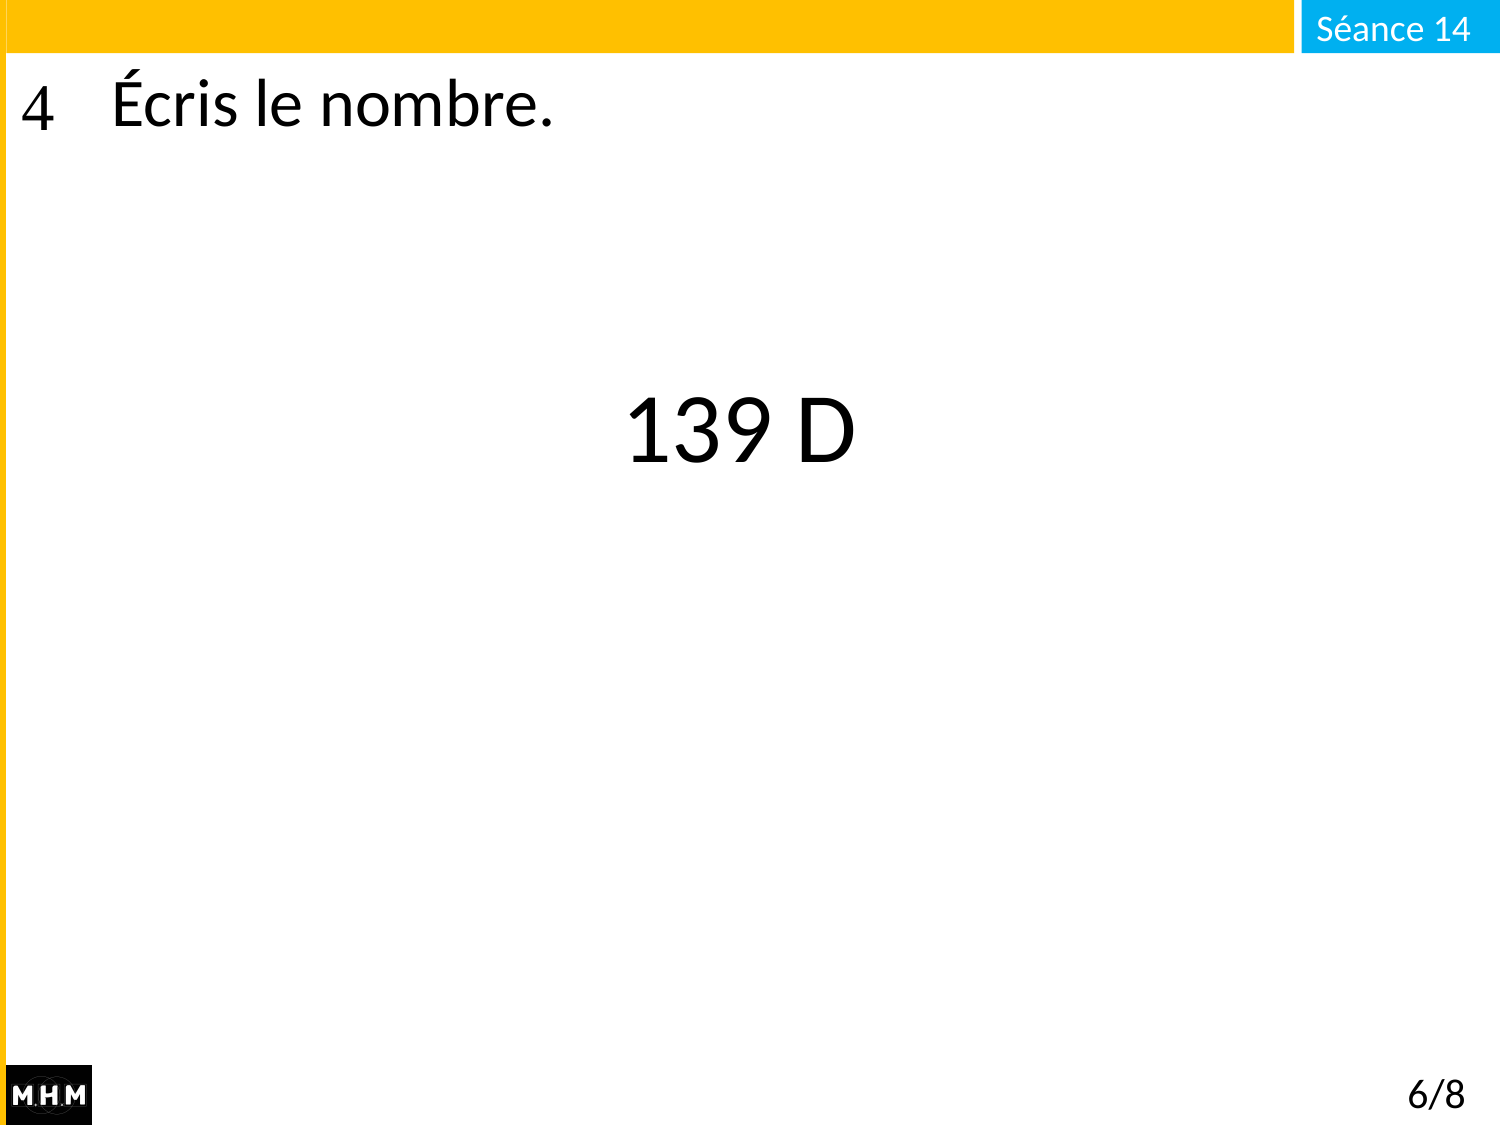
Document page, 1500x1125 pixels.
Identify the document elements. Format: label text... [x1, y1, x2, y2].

picture [6, 1065, 92, 1125]
list 6/8 [1373, 1064, 1500, 1125]
text_box 139 D [374, 354, 1104, 490]
title Écris le nombre. [96, 60, 1391, 150]
